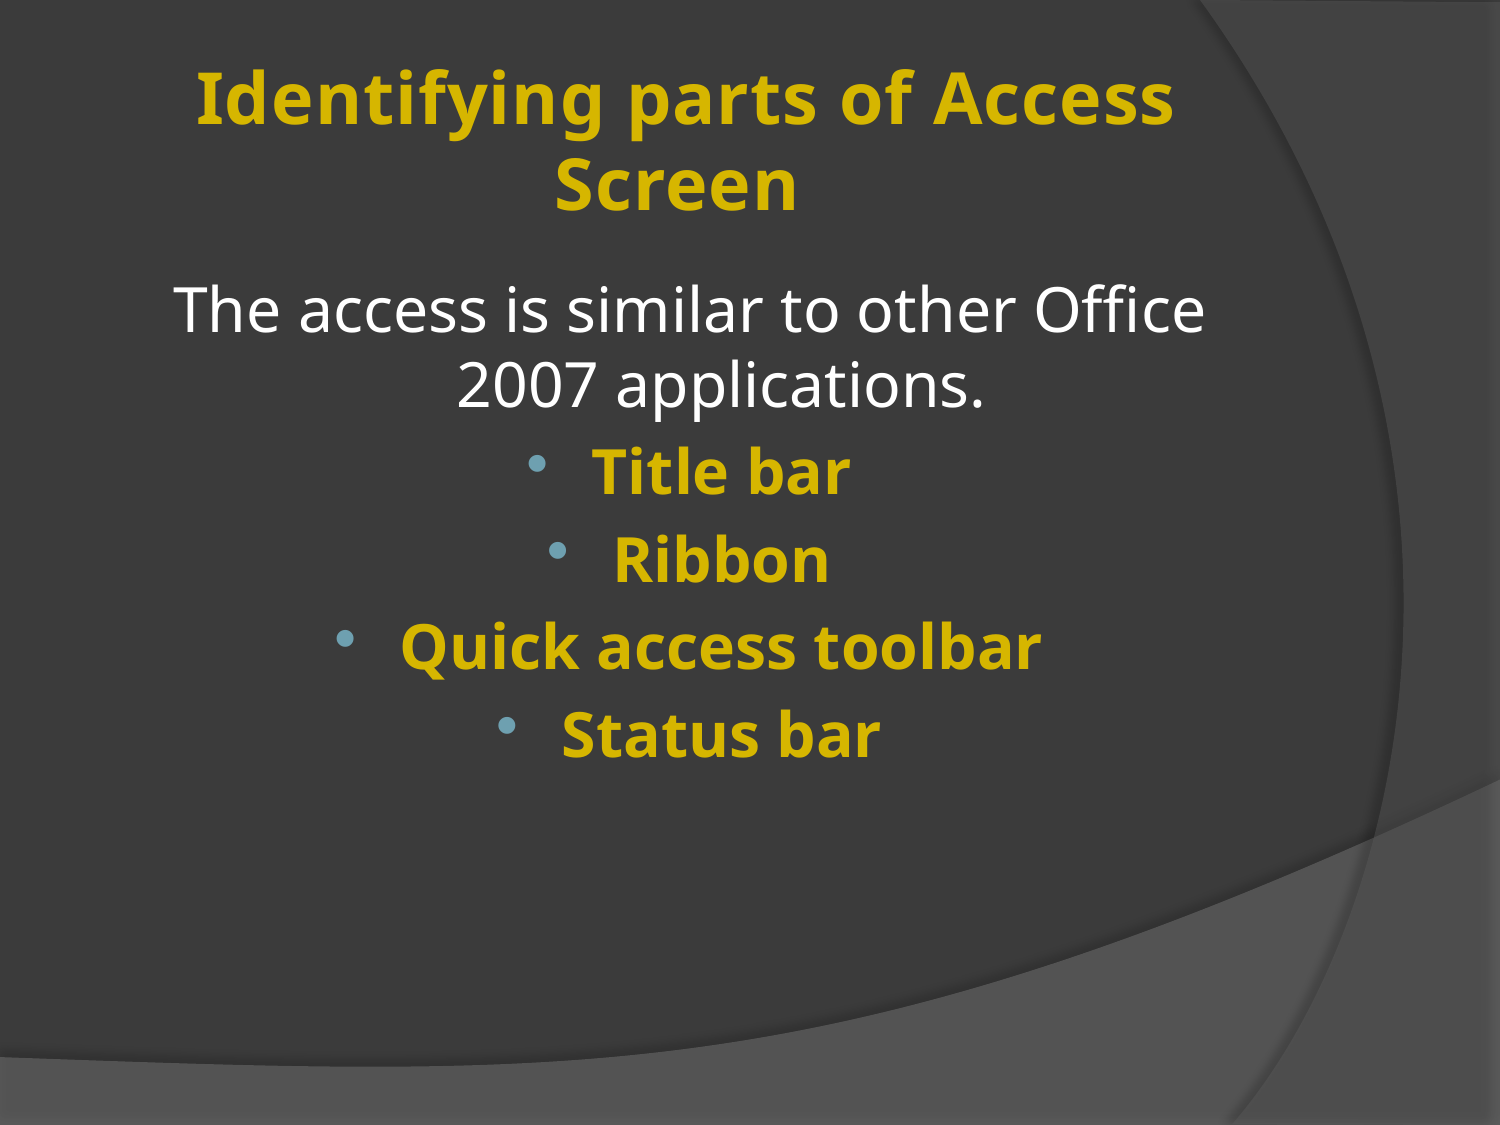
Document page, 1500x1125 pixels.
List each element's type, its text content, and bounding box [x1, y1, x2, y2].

title Identifying parts of Access Screen [75, 45, 1300, 233]
list The access is similar to other Office 2007 applications. Title bar Ribbon Quick access toolbar Status bar [75, 262, 1300, 1005]
